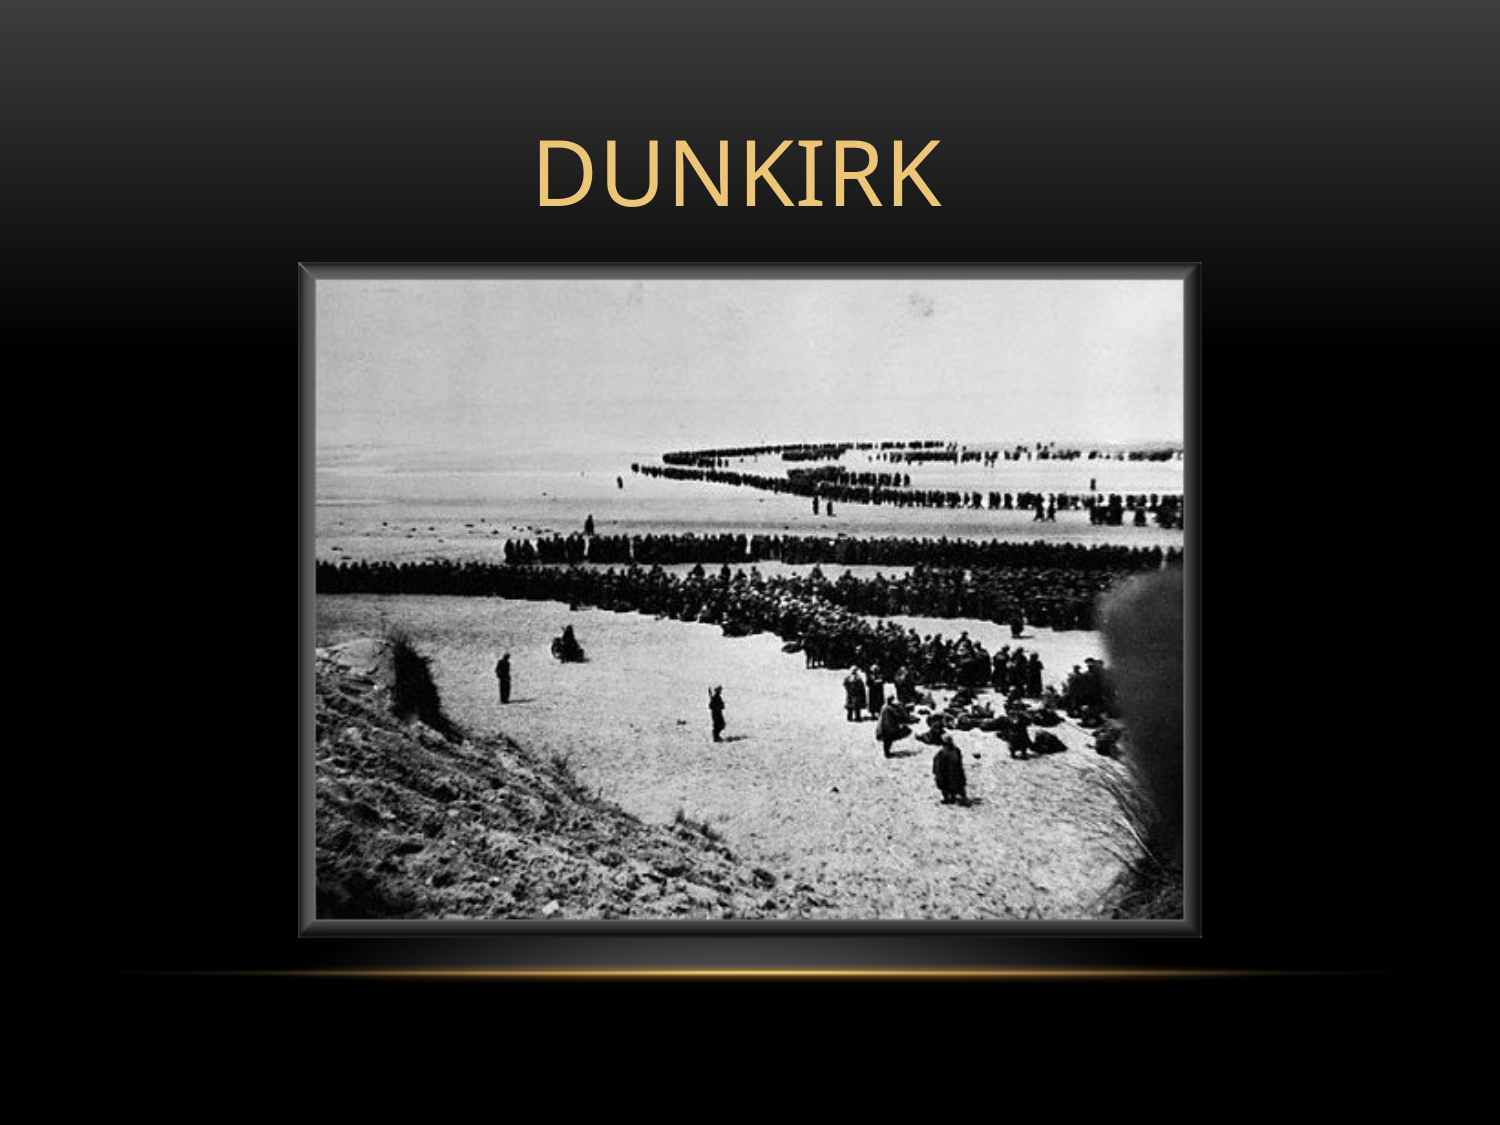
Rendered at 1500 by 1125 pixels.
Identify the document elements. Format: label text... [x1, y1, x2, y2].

title Dunkirk [99, 45, 1400, 233]
picture [0, 0, 1500, 1125]
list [298, 262, 1202, 938]
